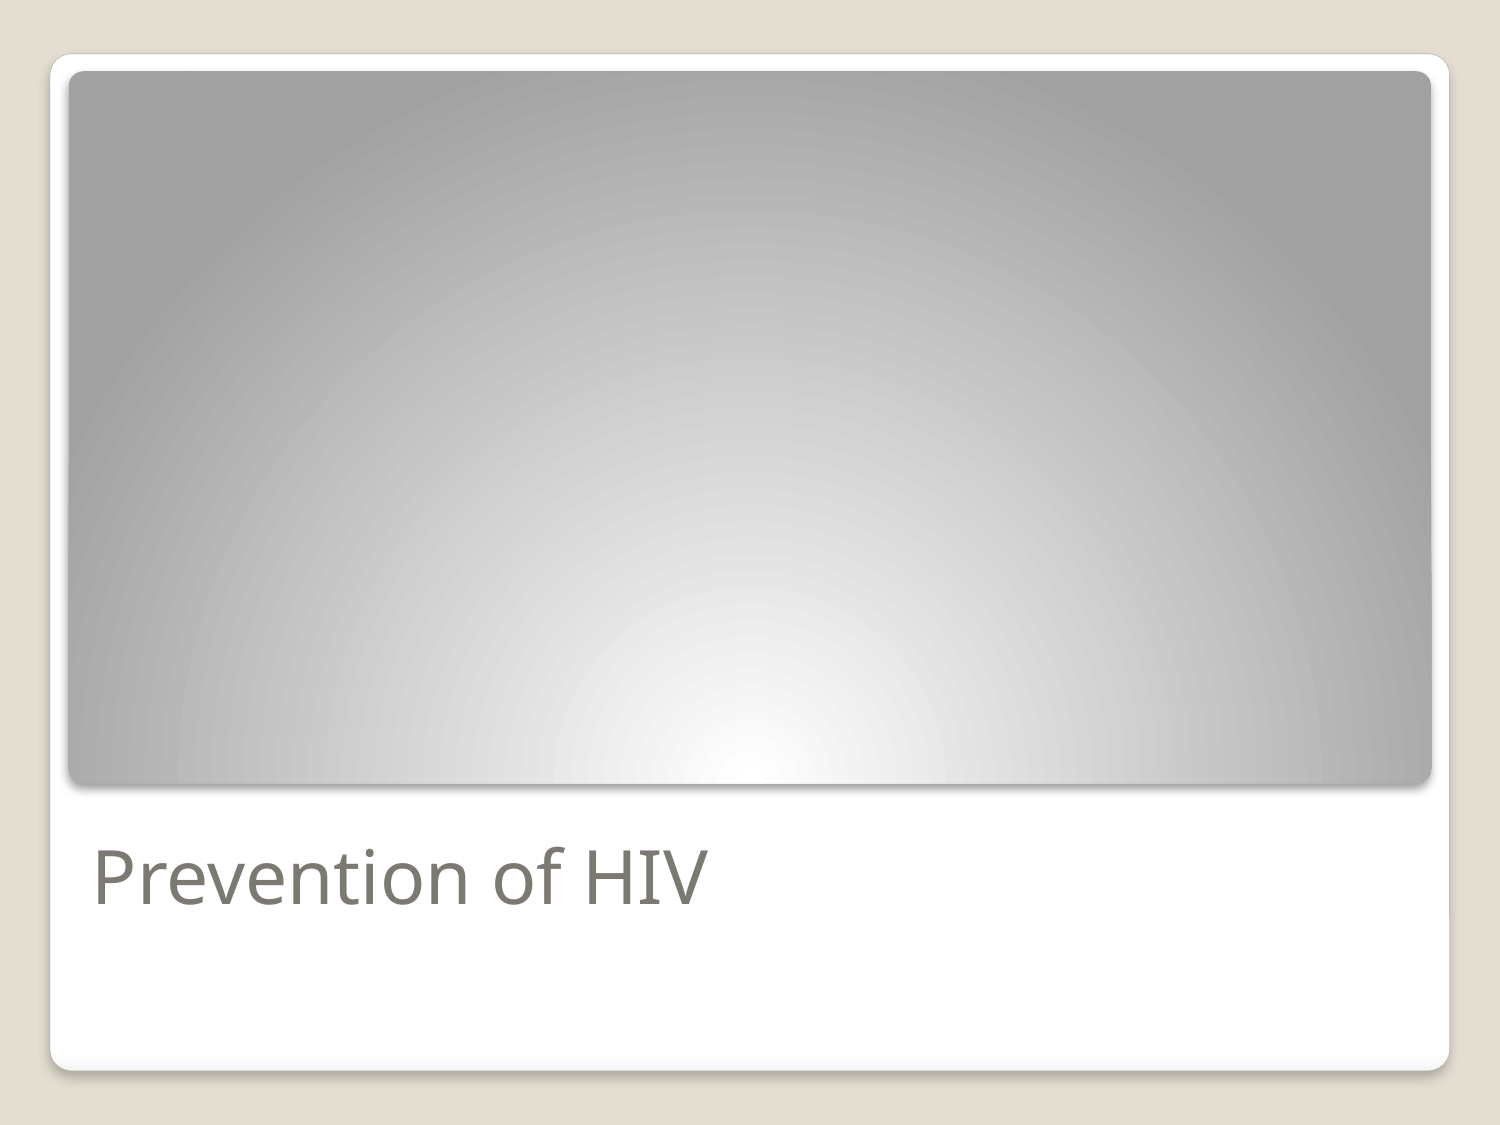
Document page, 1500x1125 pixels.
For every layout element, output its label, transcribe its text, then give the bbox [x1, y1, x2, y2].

title Prevention of HIV [76, 808, 1420, 920]
